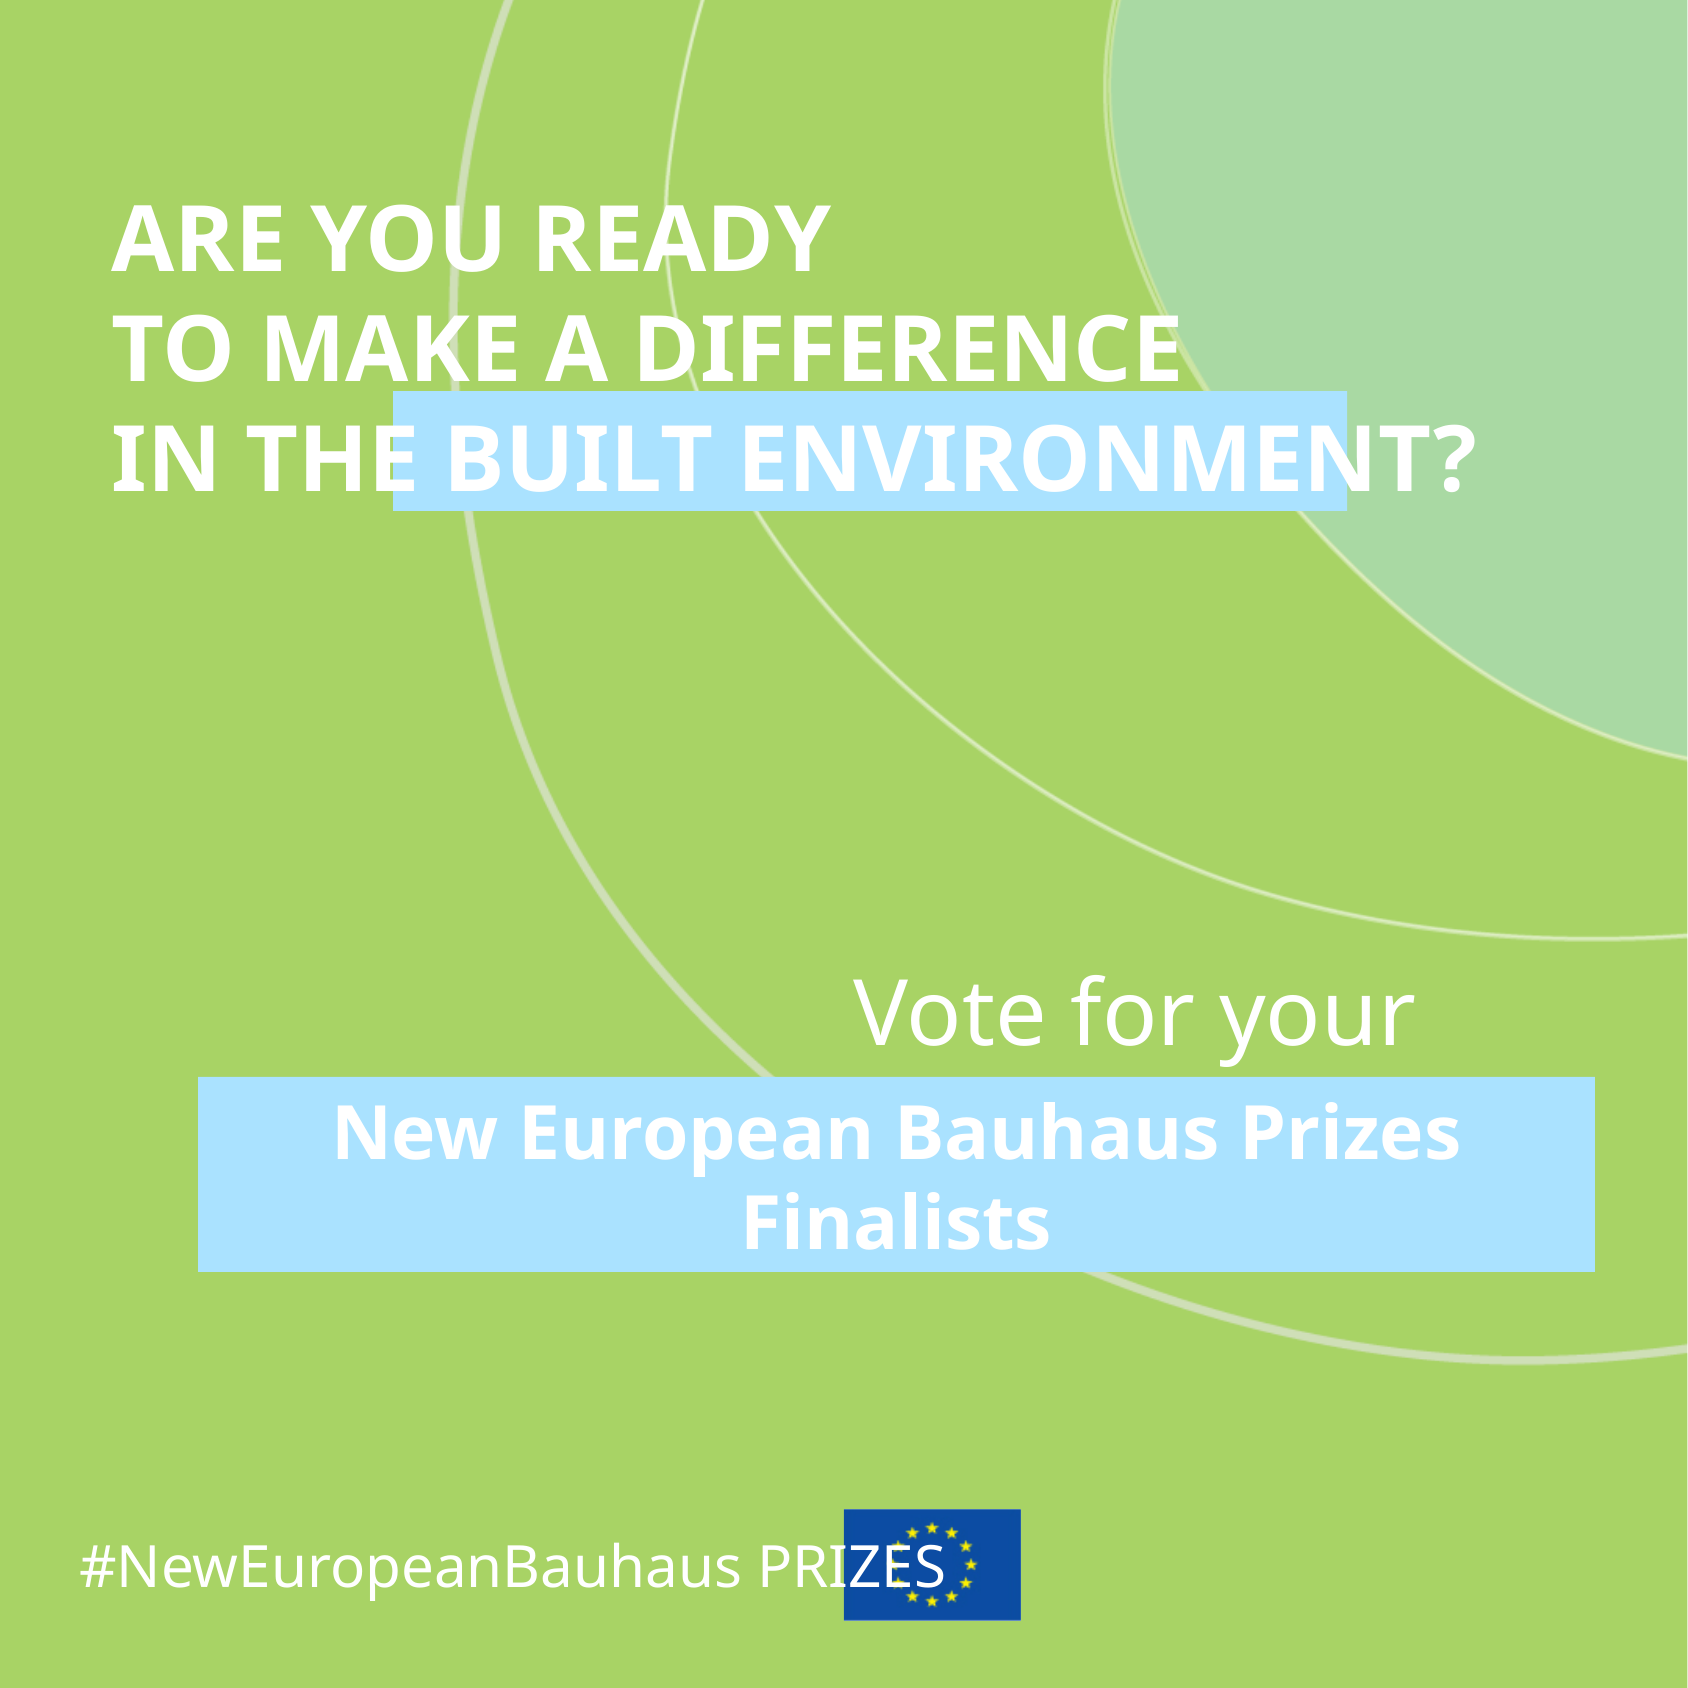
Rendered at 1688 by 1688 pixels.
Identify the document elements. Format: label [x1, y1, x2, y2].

picture [0, 0, 1688, 1688]
text_box [63, 1509, 1056, 1621]
